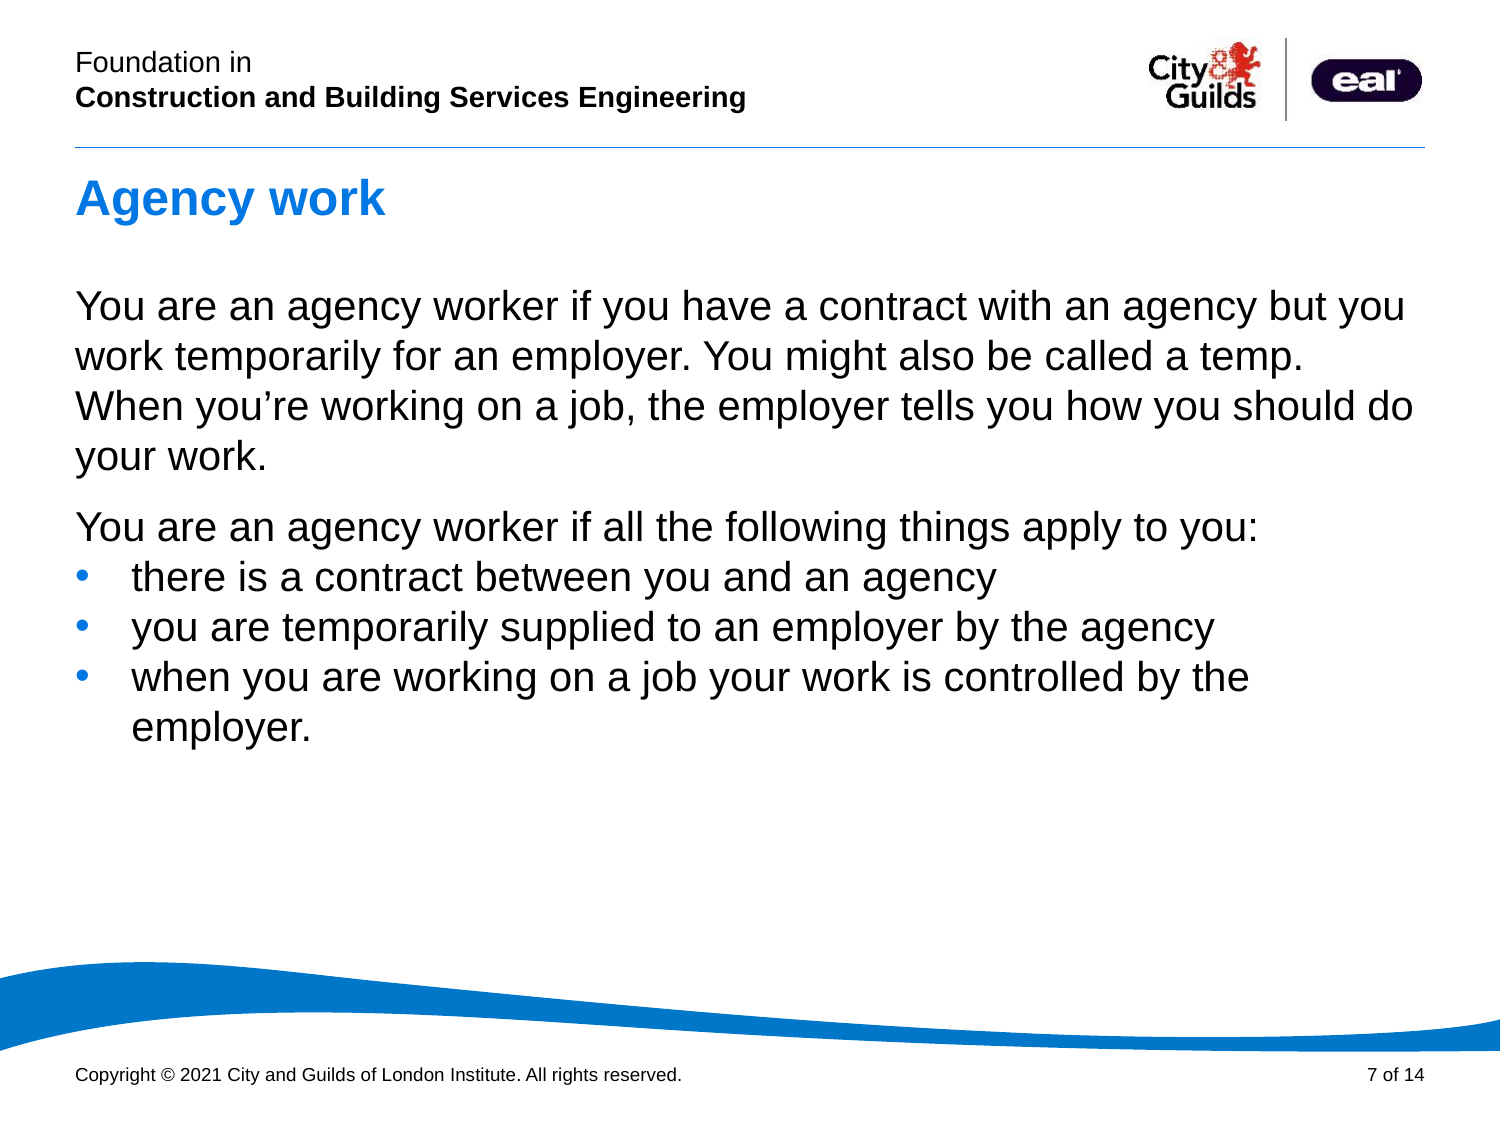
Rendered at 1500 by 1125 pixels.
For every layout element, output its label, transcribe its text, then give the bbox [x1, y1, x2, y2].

list You are an agency worker if you have a contract with an agency but you work temporarily for an employer. You might also be called a temp. When you’re working on a job, the employer tells you how you should do your work. You are an agency worker if all the following things apply to you: there is a contract between you and an agency you are temporarily supplied to an employer by the agency when you are working on a job your work is controlled by the employer. [74, 278, 1426, 1087]
picture [1149, 38, 1422, 121]
title Agency work [74, 165, 1426, 229]
